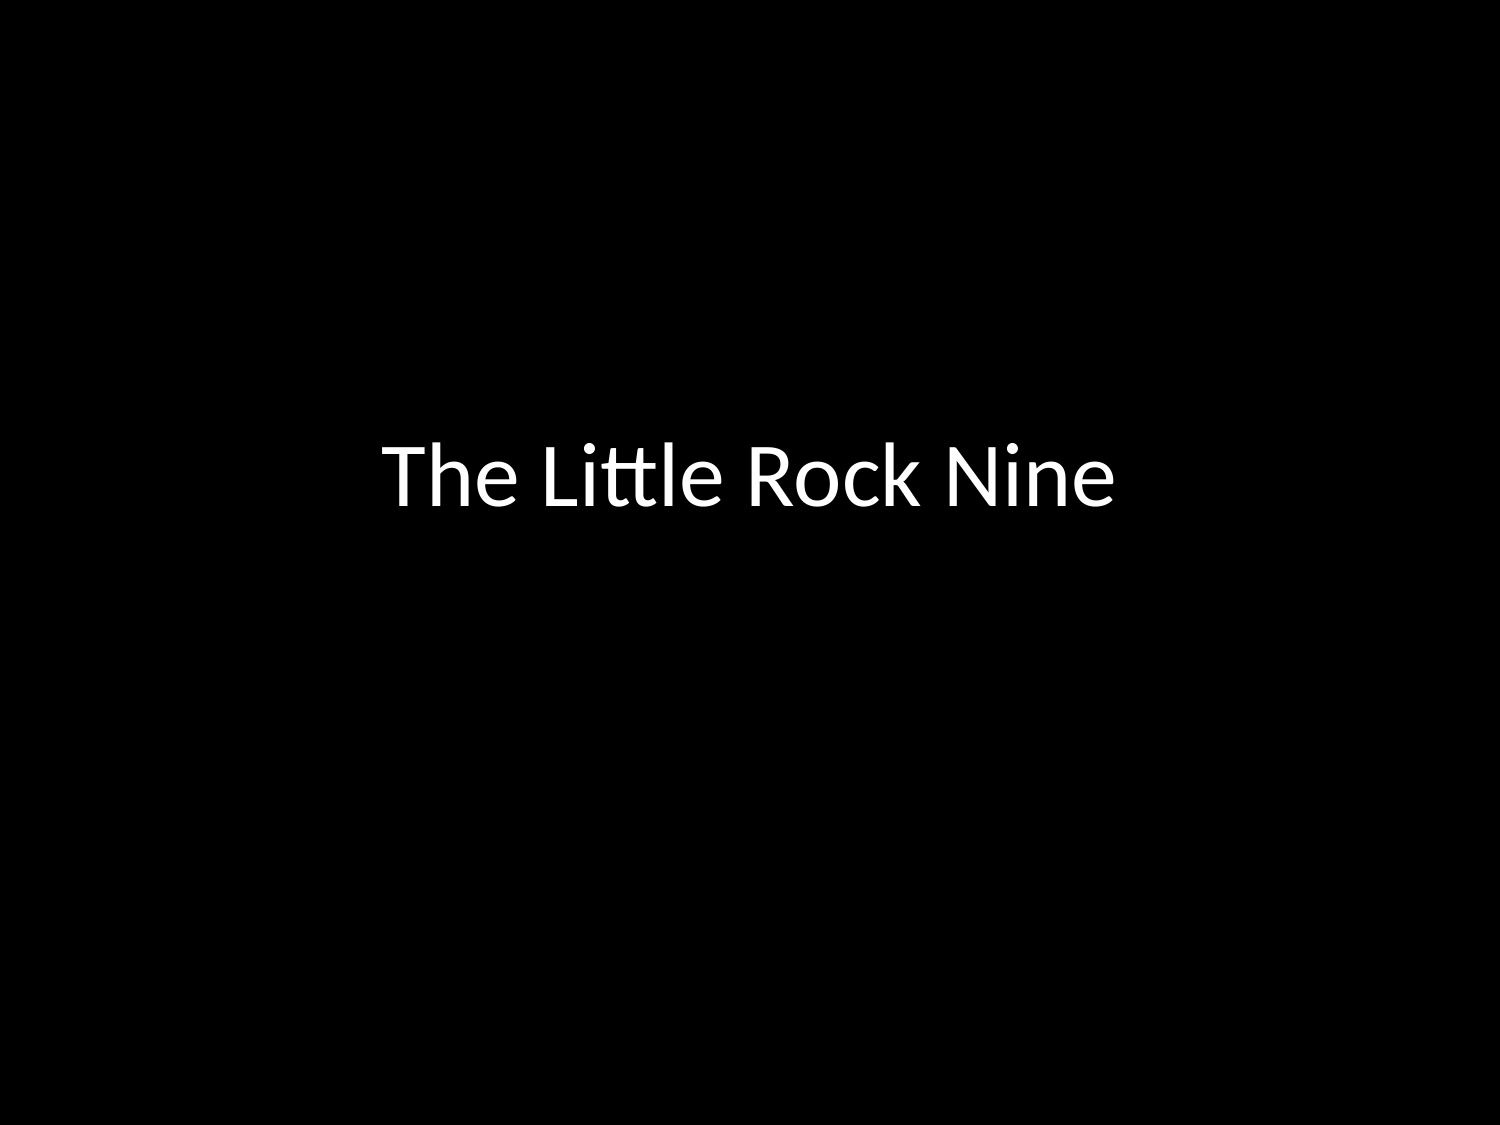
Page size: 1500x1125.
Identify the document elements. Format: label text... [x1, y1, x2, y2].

title The Little Rock Nine [112, 349, 1388, 591]
